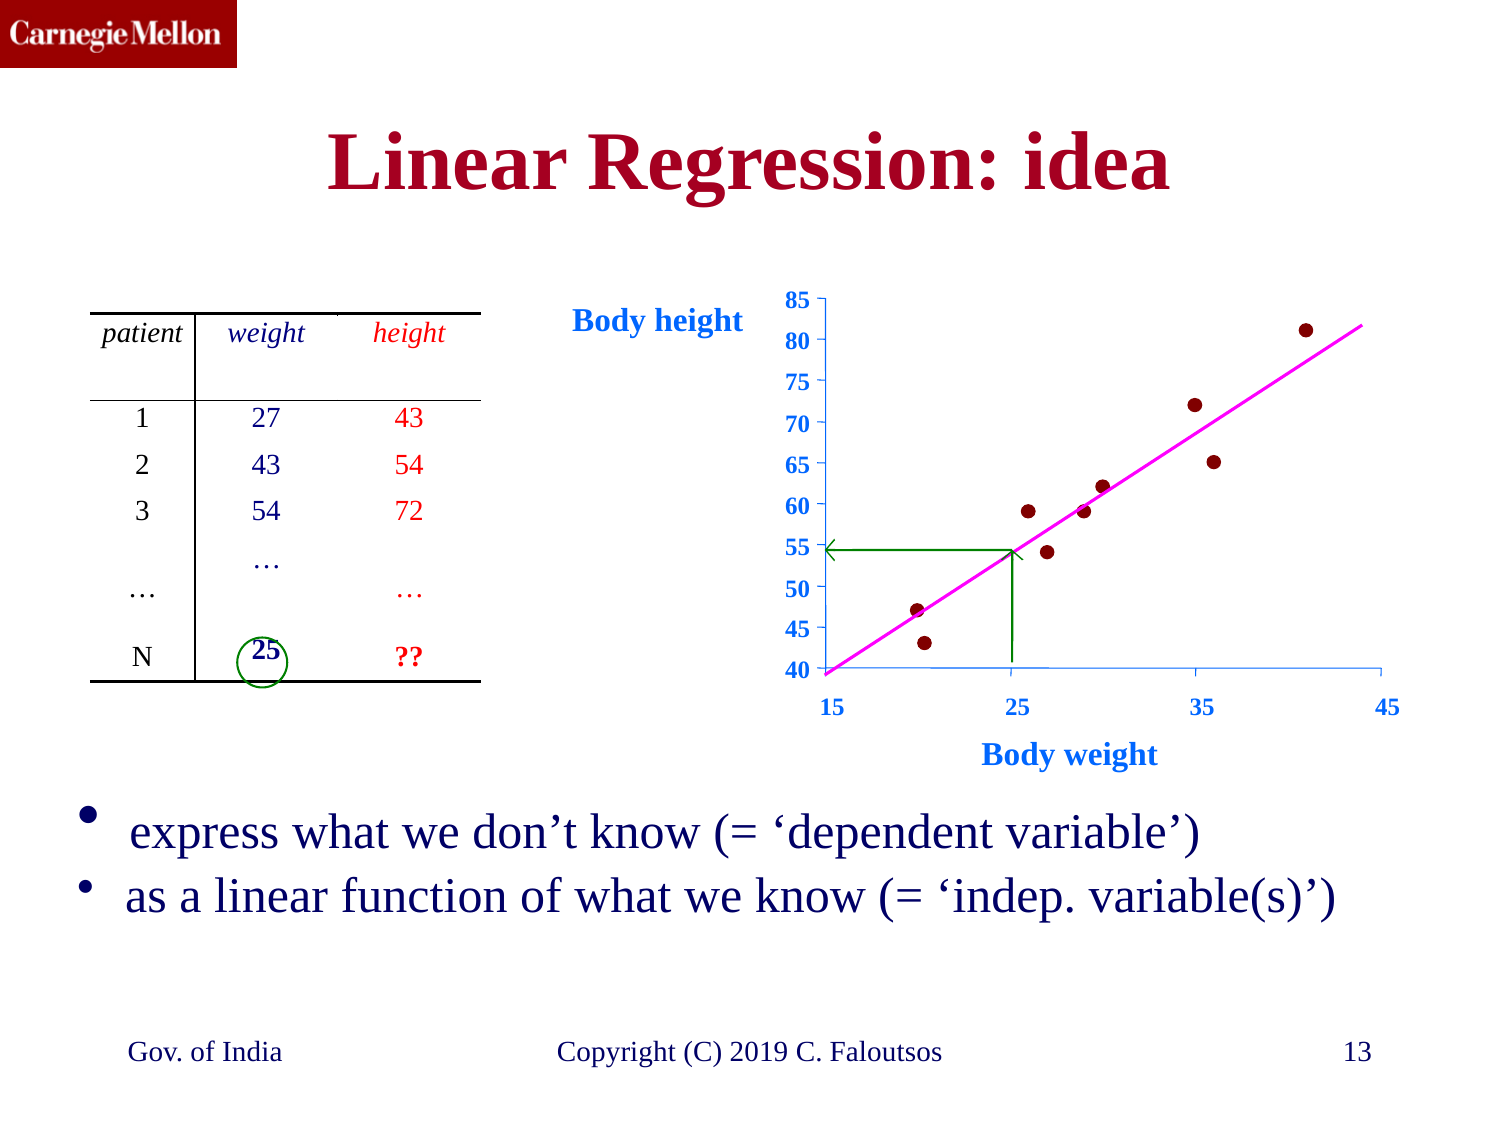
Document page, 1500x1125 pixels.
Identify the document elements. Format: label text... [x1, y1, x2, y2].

text_box [1095, 479, 1110, 494]
text_box [1299, 323, 1313, 337]
text_box 65 [785, 448, 811, 479]
slide_number 13 [1074, 1024, 1388, 1101]
text_box 45 [1375, 690, 1401, 721]
text_box 45 [785, 612, 811, 643]
text_box 60 [785, 489, 811, 520]
text_box [1207, 455, 1221, 469]
footer Copyright (C) 2019 C. Faloutsos [512, 1024, 988, 1101]
text_box Body height [572, 297, 744, 338]
text_box 50 [785, 572, 811, 603]
text_box [1077, 504, 1091, 518]
text_box [1187, 398, 1202, 412]
text_box 85 [785, 283, 811, 314]
text_box 25 [1005, 690, 1031, 721]
text_box [917, 636, 932, 650]
text_box 15 [819, 690, 845, 721]
text_box 35 [1189, 690, 1215, 721]
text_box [74, 312, 507, 751]
picture [0, 0, 237, 68]
text_box Body weight [981, 732, 1159, 773]
text_box 80 [785, 324, 811, 355]
text_box express what we don’t know (= ‘dependent variable’) as a linear function of what we know (= ‘indep. variable(s)’) [62, 774, 1375, 930]
text_box [910, 603, 924, 617]
text_box [1021, 504, 1036, 518]
title Linear Regression: idea [112, 99, 1388, 213]
text_box 40 [785, 653, 811, 684]
slide_number Gov. of India [112, 1024, 426, 1101]
text_box [1040, 545, 1054, 559]
text_box 55 [785, 530, 811, 561]
text_box 75 [785, 365, 811, 396]
text_box 70 [785, 407, 811, 438]
